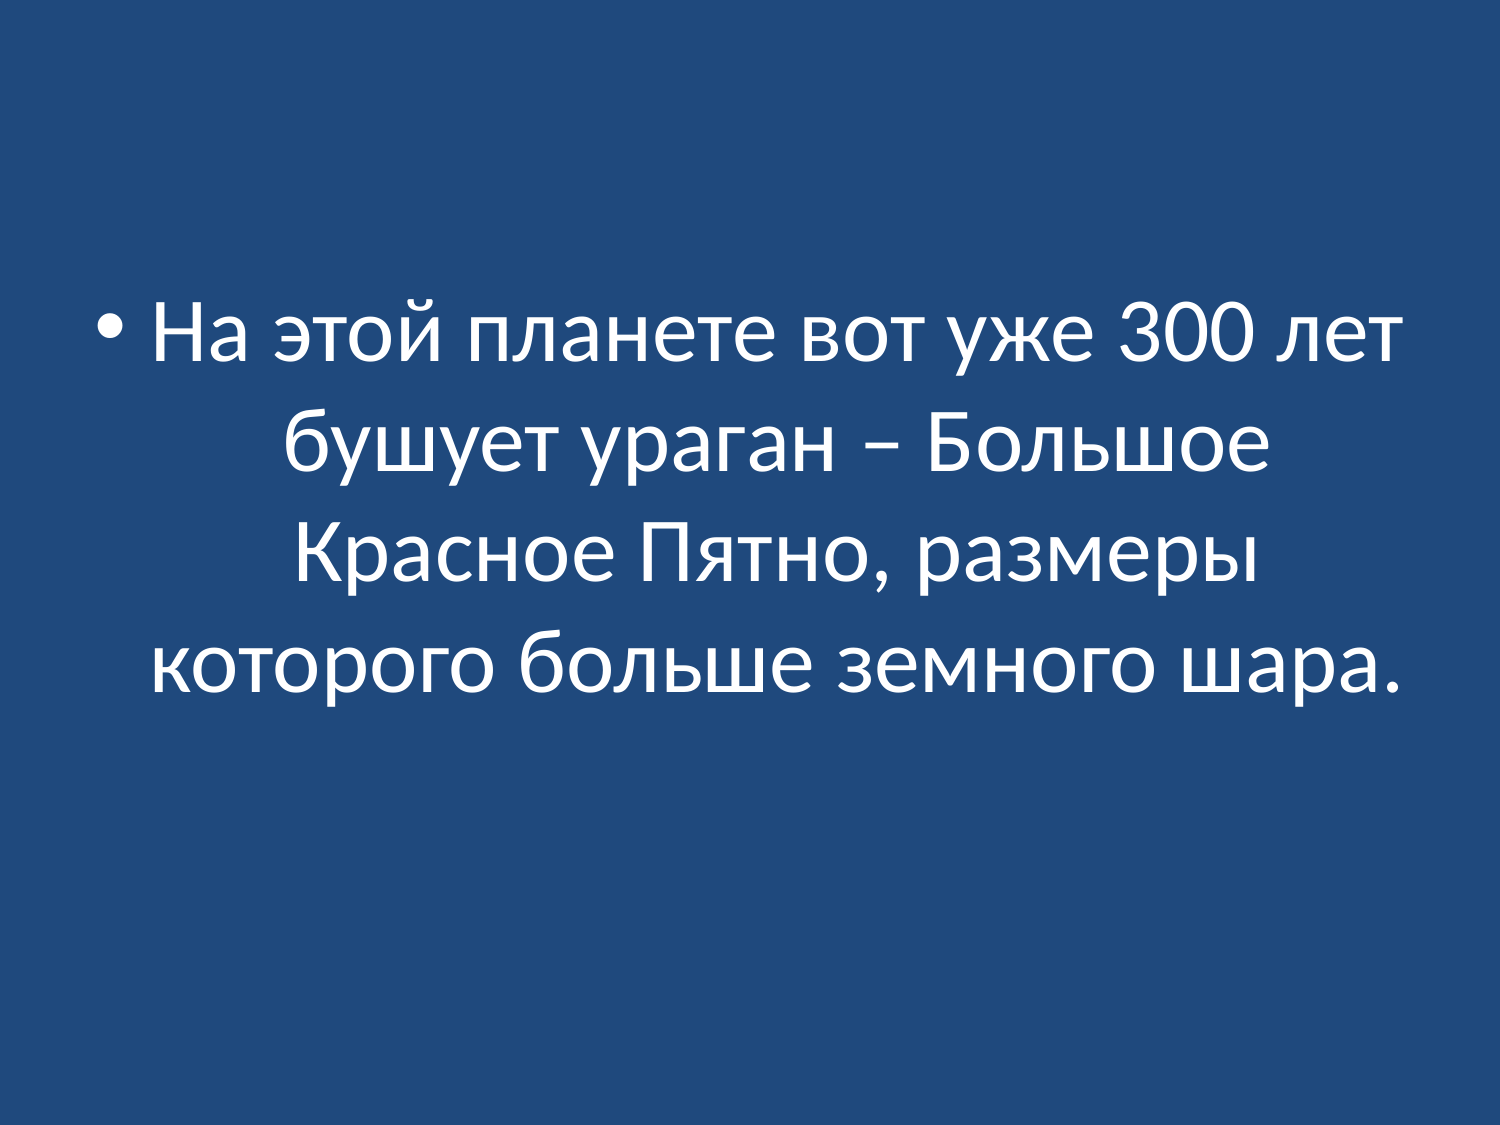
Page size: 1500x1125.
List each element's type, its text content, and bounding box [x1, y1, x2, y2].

list На этой планете вот уже 300 лет бушует ураган – Большое Красное Пятно, размеры которого больше земного шара. [75, 262, 1425, 1005]
